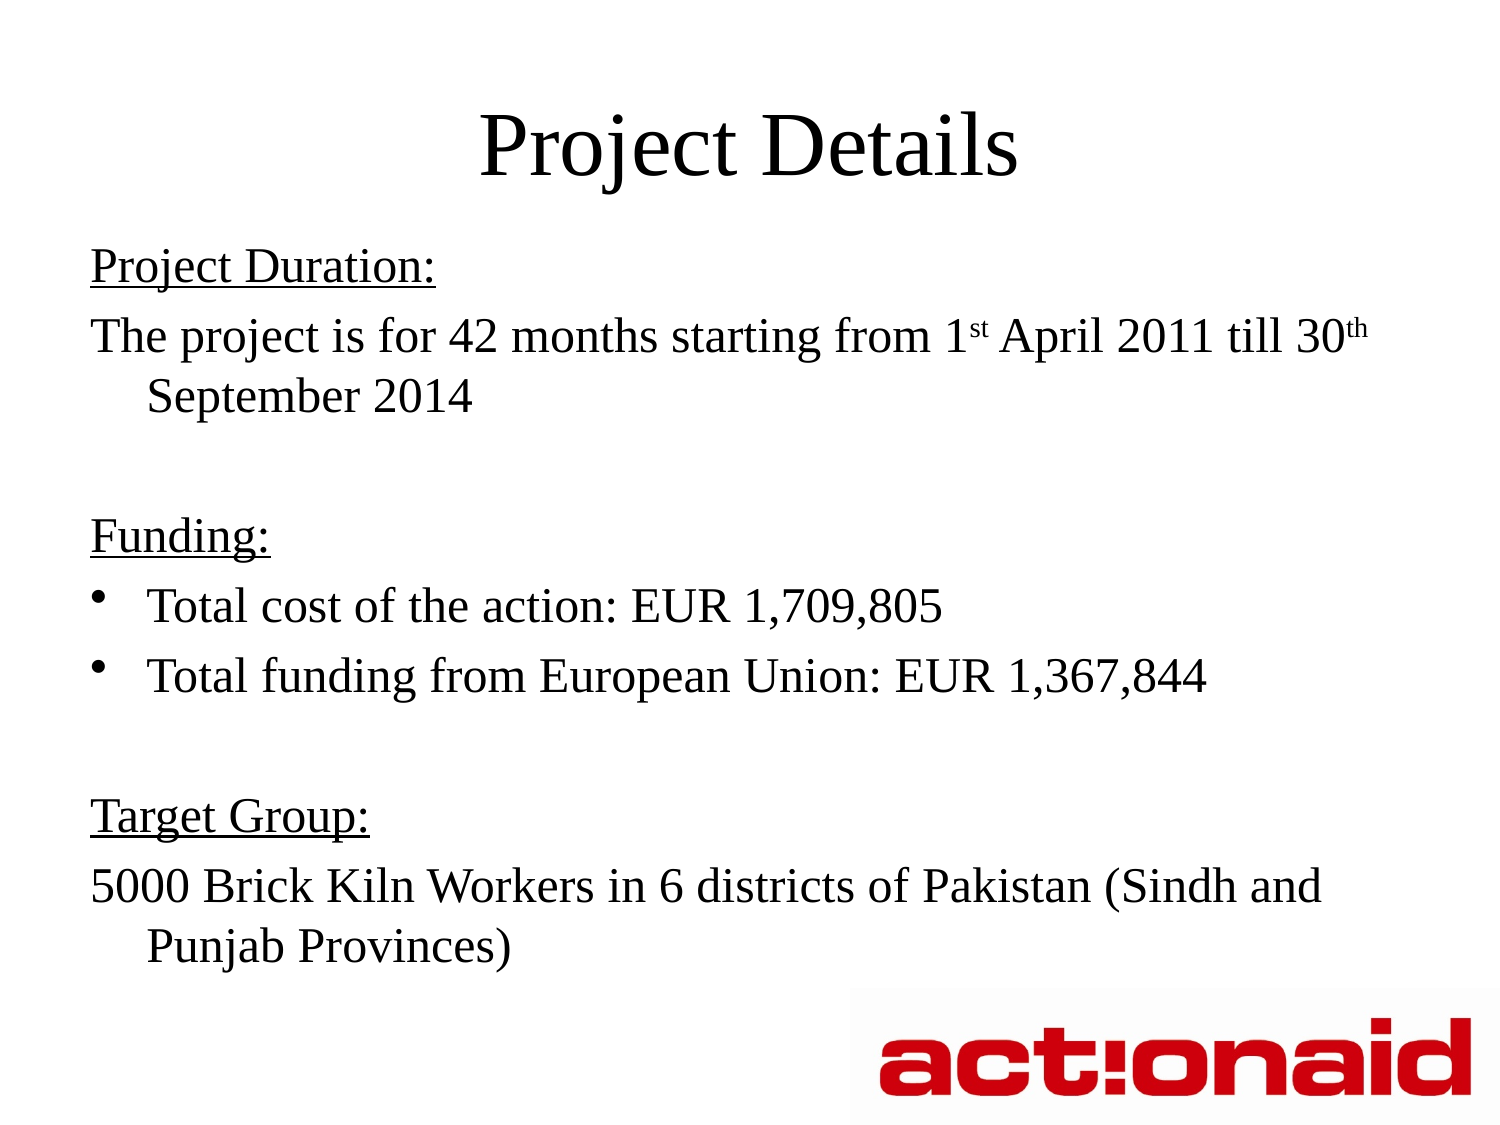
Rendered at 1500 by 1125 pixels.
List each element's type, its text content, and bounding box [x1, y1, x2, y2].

title Project Details [74, 44, 1426, 224]
picture [850, 988, 1500, 1125]
list Project Duration: The project is for 42 months starting from 1st April 2011 till 30th September 2014 Funding: Total cost of the action: EUR 1,709,805 Total funding from European Union: EUR 1,367,844 Target Group: 5000 Brick Kiln Workers in 6 districts of Pakistan (Sindh and Punjab Provinces) [74, 224, 1426, 1006]
